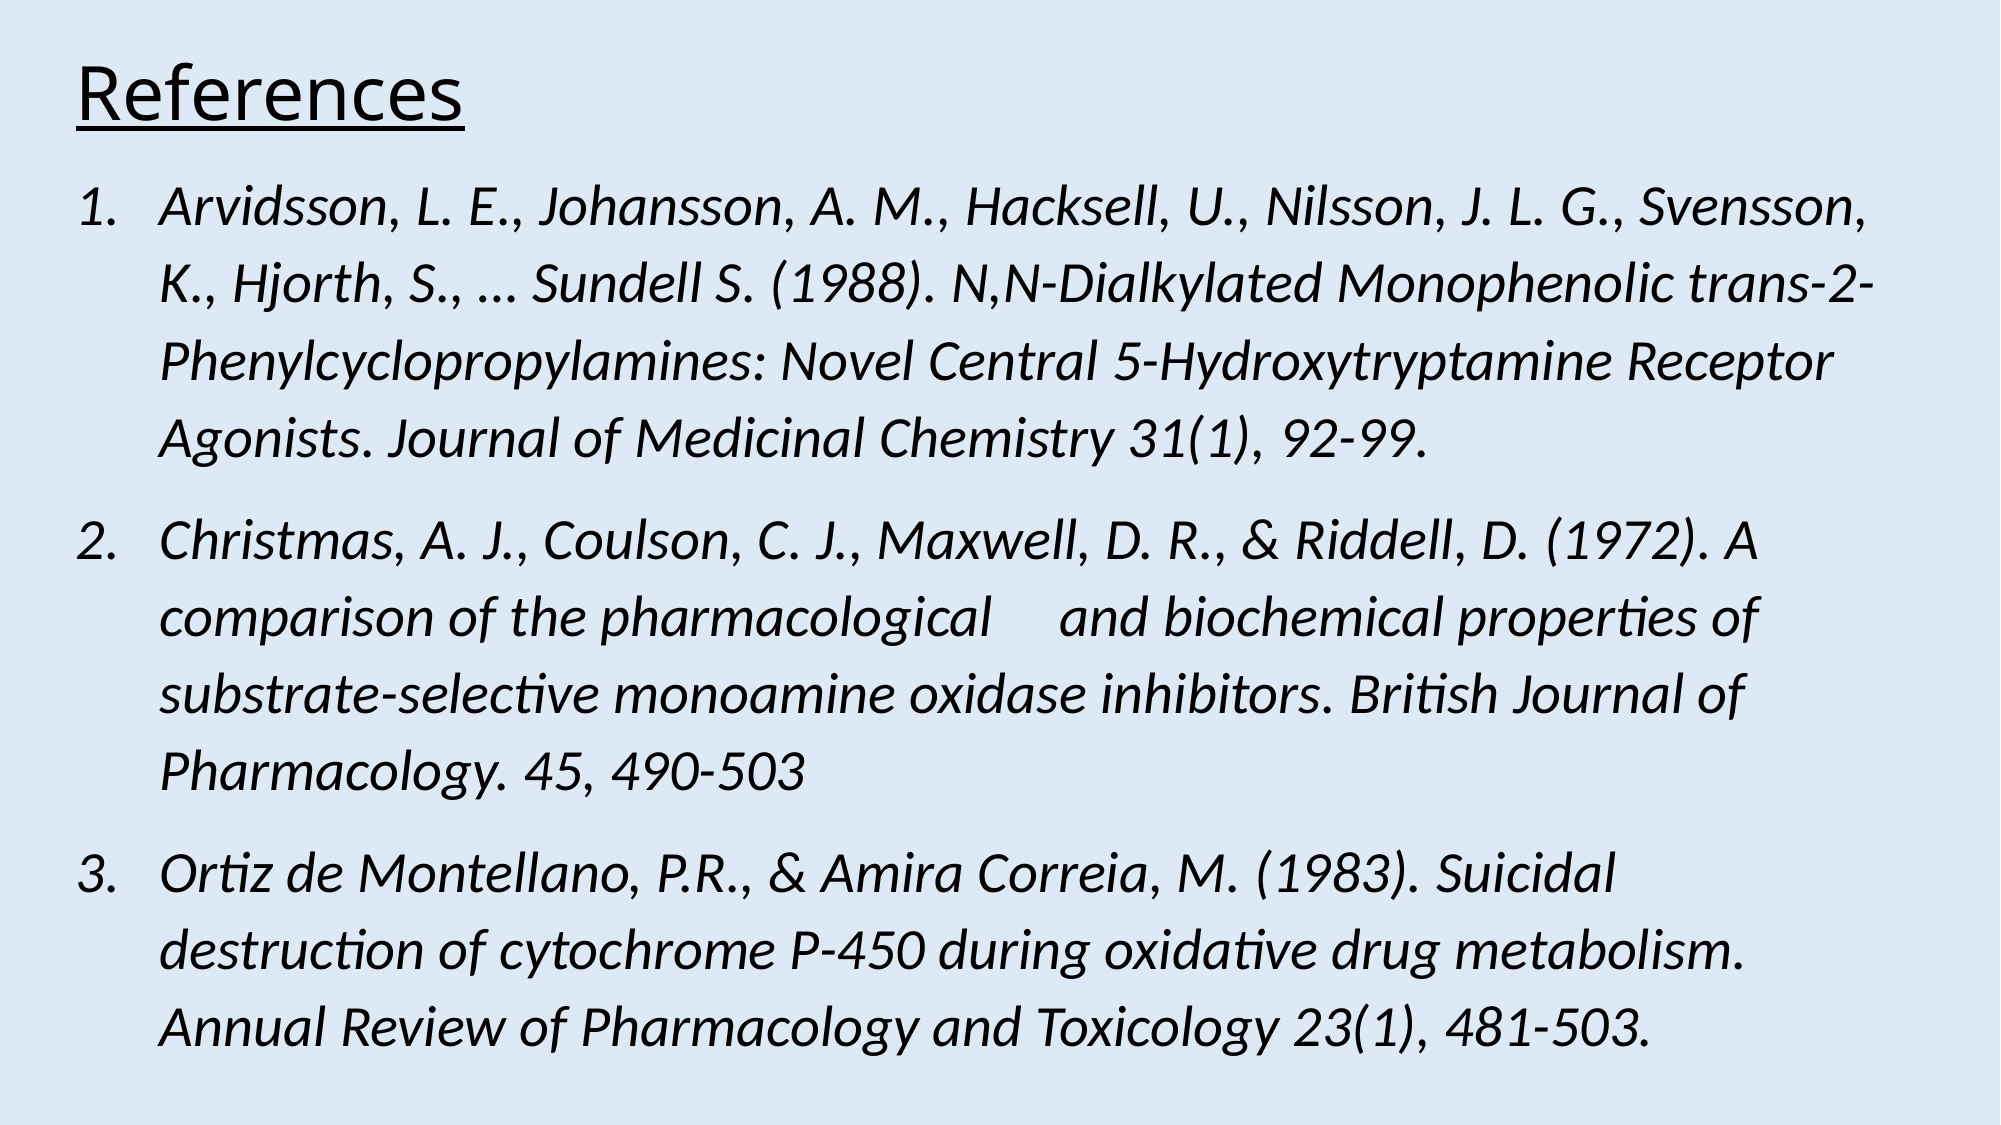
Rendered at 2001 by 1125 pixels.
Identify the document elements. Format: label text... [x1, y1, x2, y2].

title References [60, 0, 1863, 152]
list Arvidsson, L. E., Johansson, A. M., Hacksell, U., Nilsson, J. L. G., Svensson, K., Hjorth, S., … Sundell S. (1988). N,N-Dialkylated Monophenolic trans-2-Phenylcyclopropylamines: Novel Central 5-Hydroxytryptamine Receptor Agonists. Journal of Medicinal Chemistry 31(1), 92-99. Christmas, A. J., Coulson, C. J., Maxwell, D. R., & Riddell, D. (1972). A comparison of the pharmacological and biochemical properties of substrate-selective monoamine oxidase inhibitors. British Journal of Pharmacology. 45, 490-503 Ortiz de Montellano, P.R., & Amira Correia, M. (1983). Suicidal destruction of cytochrome P-450 during oxidative drug metabolism. Annual Review of Pharmacology and Toxicology 23(1), 481-503. [60, 152, 1909, 1097]
